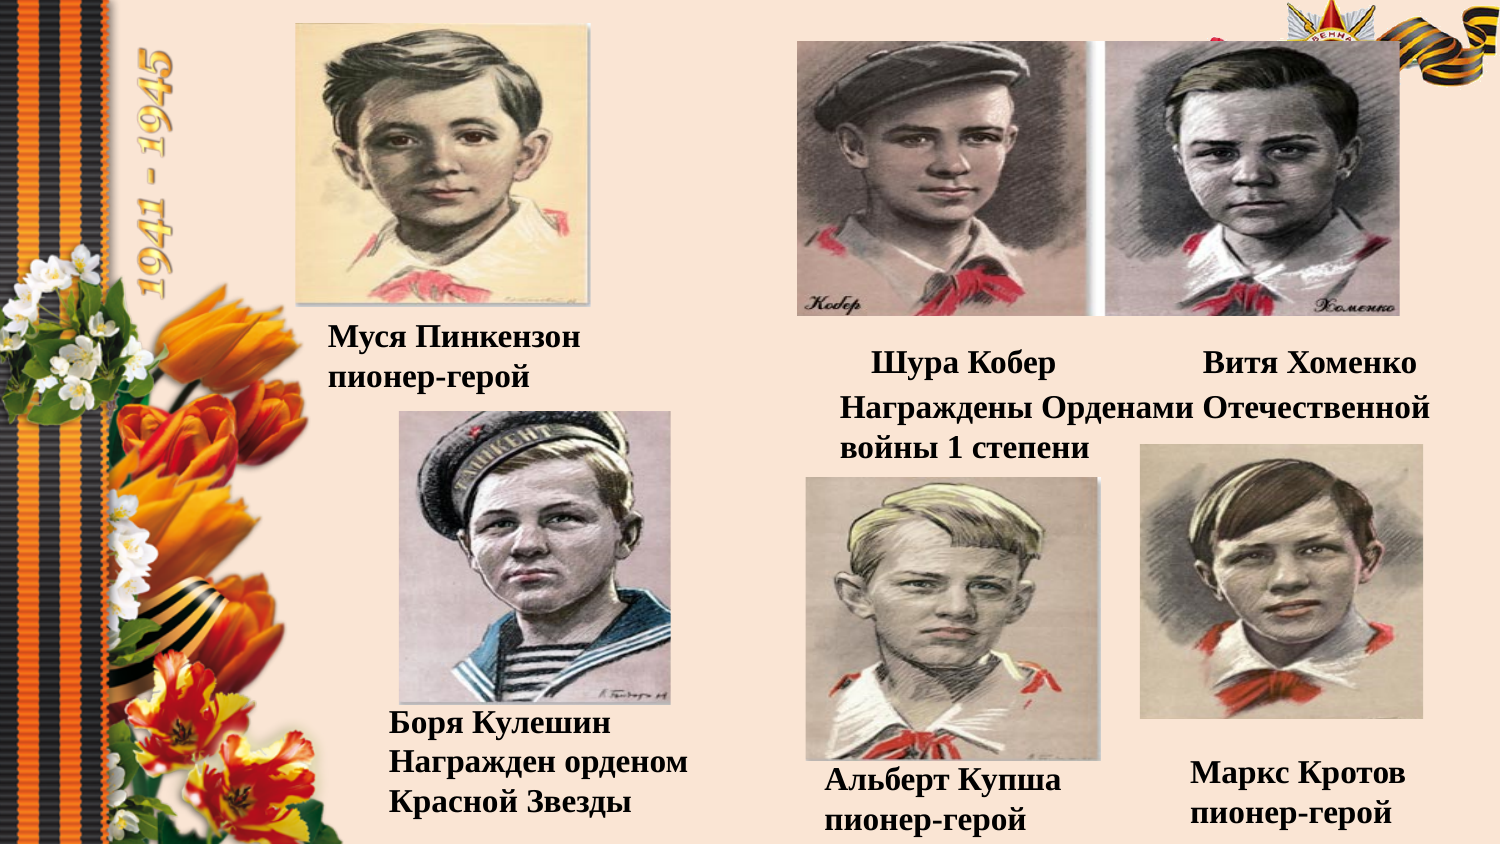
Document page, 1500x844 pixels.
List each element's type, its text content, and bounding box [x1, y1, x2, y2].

text_box Альберт Купша пионер-герой [809, 769, 1078, 844]
text_box Муся Пинкензон пионер-герой [313, 306, 597, 402]
picture [0, 0, 591, 844]
text_box Шура Кобер [856, 333, 1089, 377]
picture [796, 0, 1500, 316]
text_box Боря Кулешин Награжден орденом Красной Звезды [374, 692, 704, 827]
text_box Витя Хоменко [1188, 333, 1433, 377]
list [398, 411, 671, 705]
text_box Награждены Орденами Отечественной войны 1 степени [825, 377, 1455, 473]
text_box Маркс Кротов пионер-герой [1175, 742, 1422, 838]
picture [1139, 443, 1424, 719]
picture [805, 476, 1102, 761]
